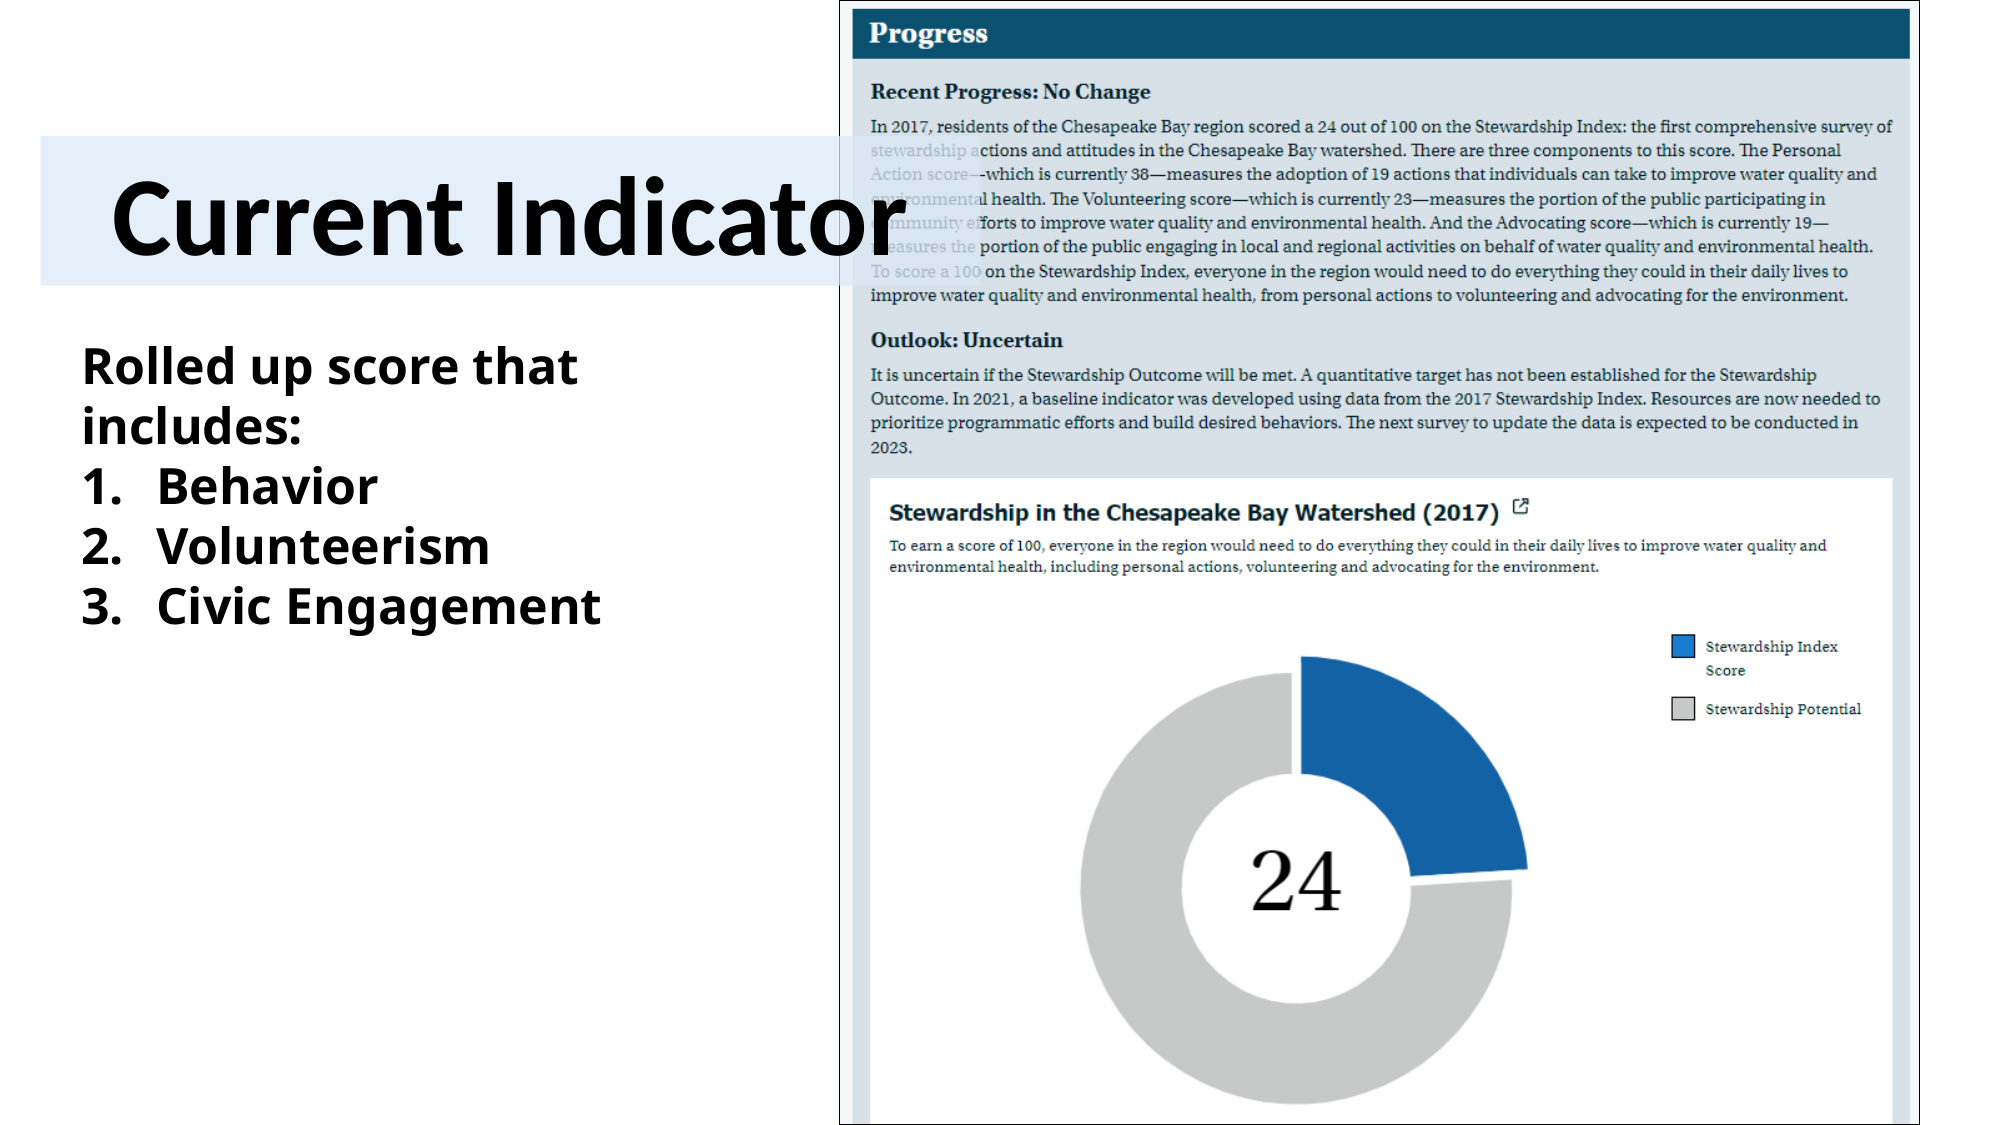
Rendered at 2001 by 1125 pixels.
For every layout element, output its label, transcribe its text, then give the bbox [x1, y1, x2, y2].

picture [838, 0, 1920, 1125]
text_box Rolled up score that includes: Behavior Volunteerism Civic Engagement [66, 327, 799, 643]
text_box Current Indicator [40, 135, 838, 286]
